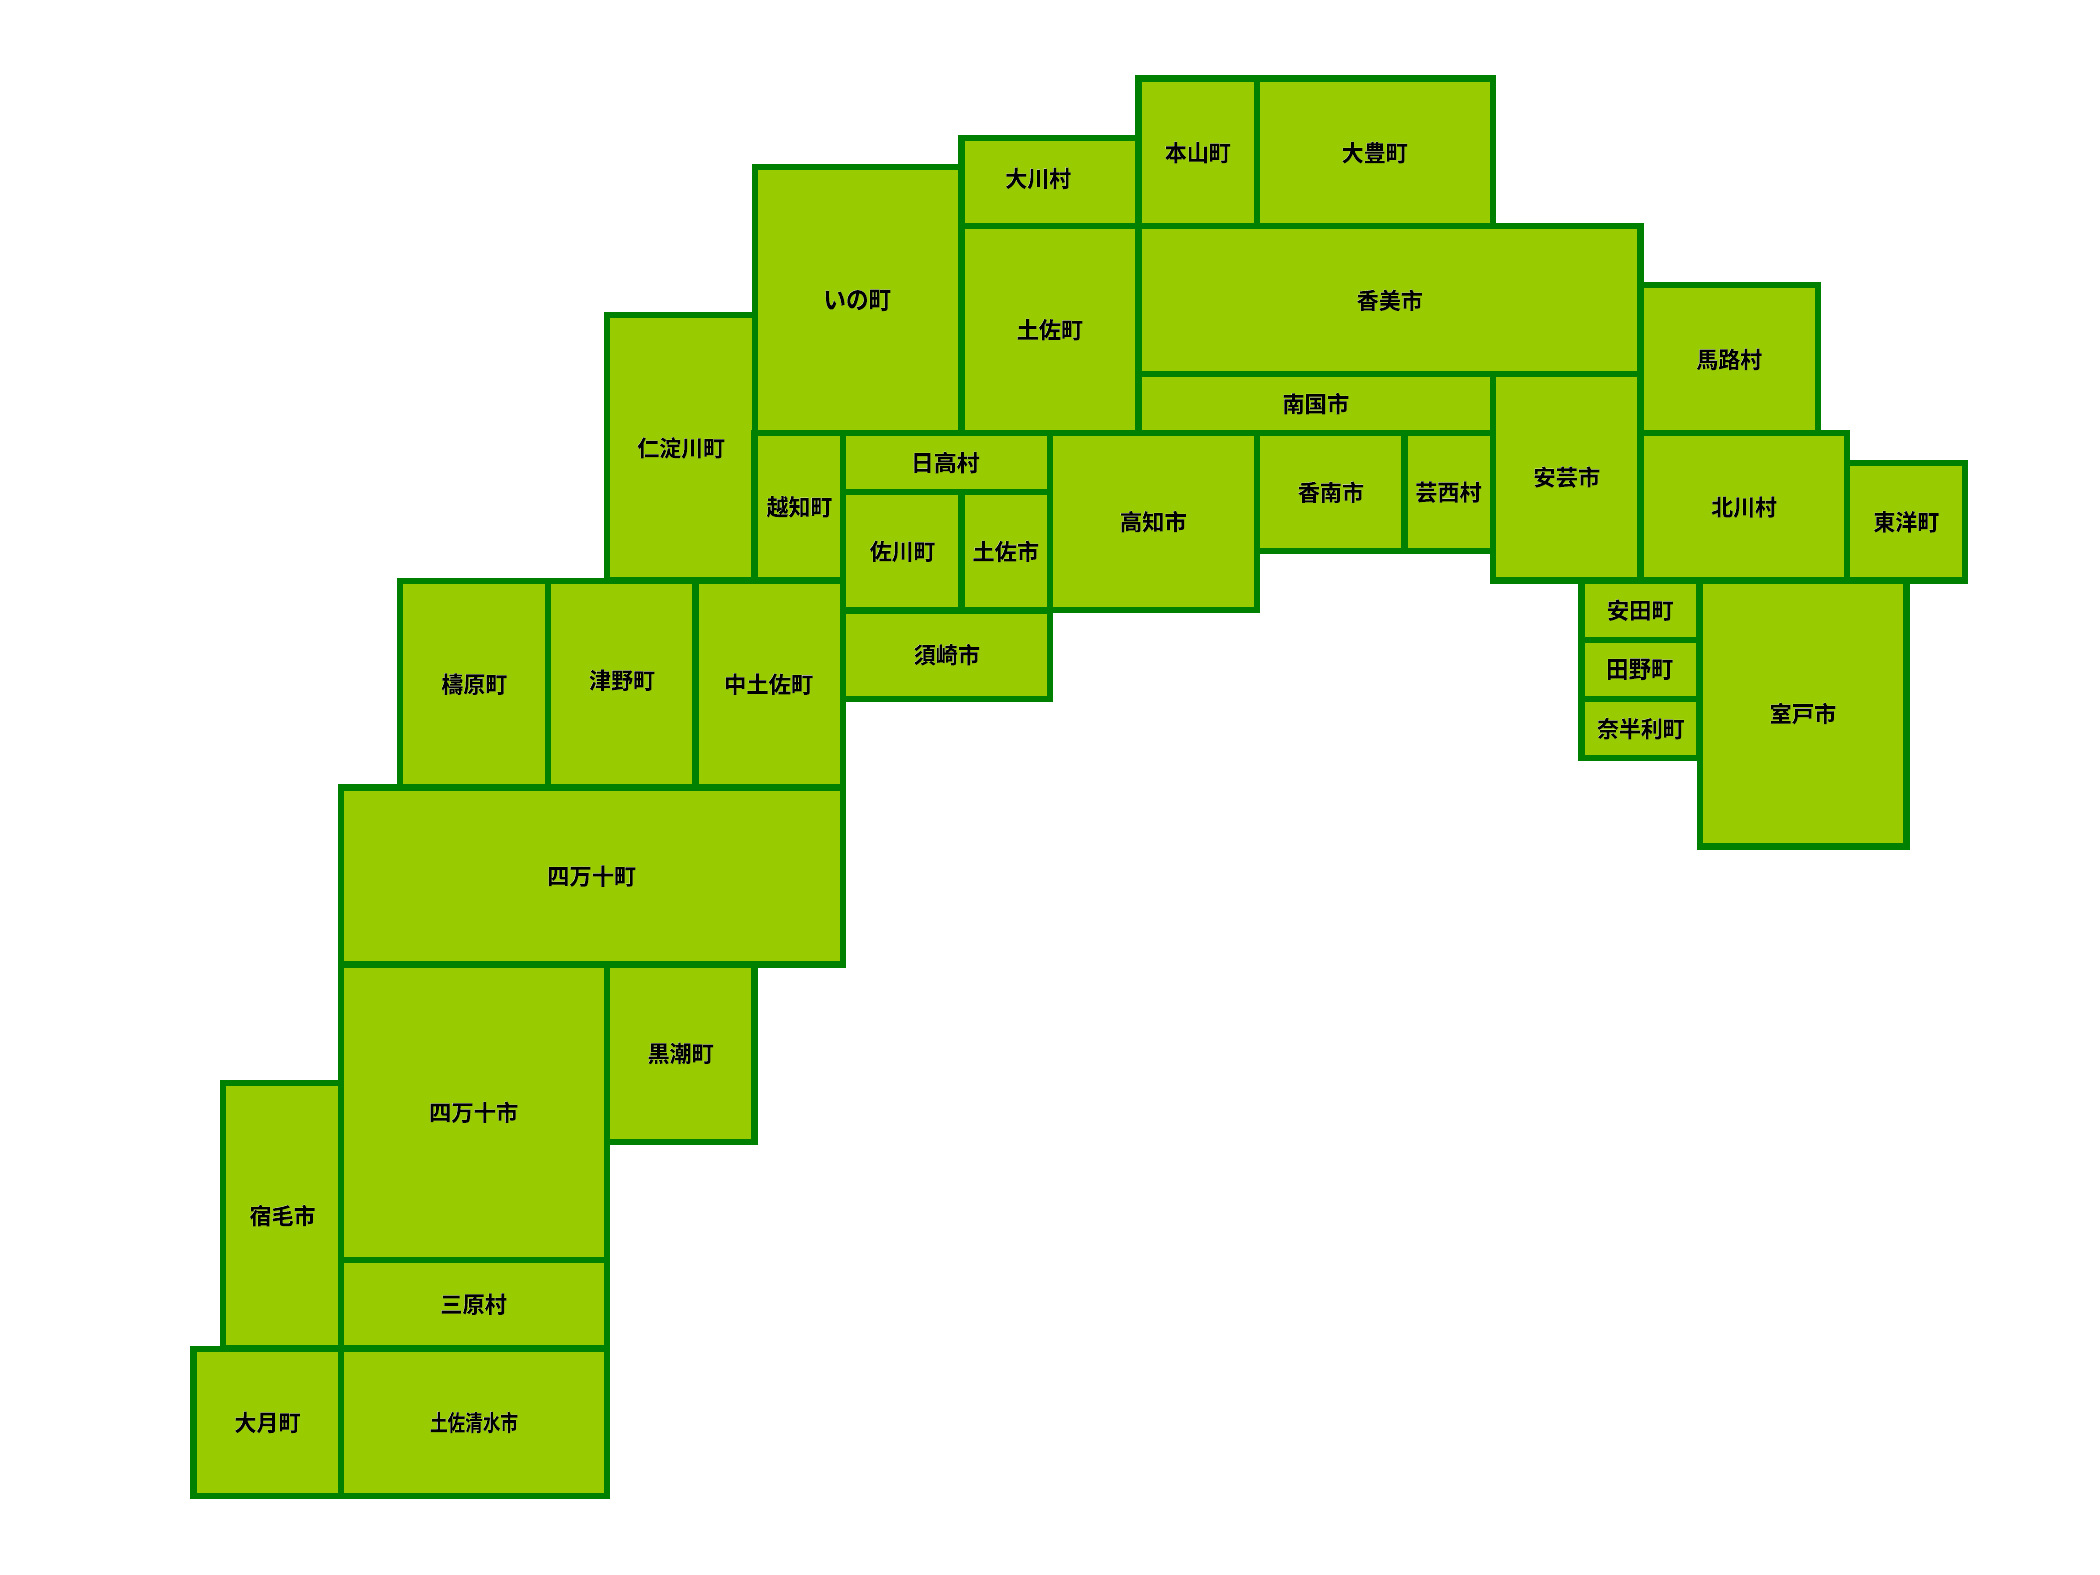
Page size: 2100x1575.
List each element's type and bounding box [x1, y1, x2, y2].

text_box [430, 1100, 518, 1124]
text_box [1415, 480, 1482, 504]
text_box [193, 78, 1966, 1497]
text_box [1005, 167, 1071, 190]
text_box [1017, 318, 1083, 341]
text_box [1770, 702, 1836, 725]
text_box [1341, 141, 1408, 164]
text_box [825, 288, 891, 312]
text_box [972, 540, 1039, 563]
text_box [1696, 348, 1762, 371]
text_box [1873, 510, 1939, 533]
text_box [725, 672, 813, 696]
text_box [588, 668, 655, 692]
text_box [441, 672, 507, 696]
text_box [1164, 141, 1231, 164]
text_box [637, 436, 725, 460]
text_box [1596, 717, 1685, 740]
text_box [913, 643, 980, 666]
text_box [441, 1292, 507, 1316]
text_box [869, 540, 935, 563]
text_box [1607, 658, 1674, 681]
text_box [249, 1204, 315, 1227]
text_box [647, 1042, 714, 1065]
text_box [913, 451, 980, 474]
text_box [1534, 465, 1600, 489]
text_box [430, 1411, 518, 1434]
text_box [1120, 510, 1187, 533]
text_box [1356, 288, 1423, 312]
text_box [1283, 392, 1349, 415]
text_box [548, 864, 636, 888]
text_box [1297, 480, 1364, 504]
text_box [234, 1411, 301, 1434]
text_box [1711, 495, 1777, 519]
text_box [1607, 598, 1674, 622]
text_box [766, 495, 832, 518]
